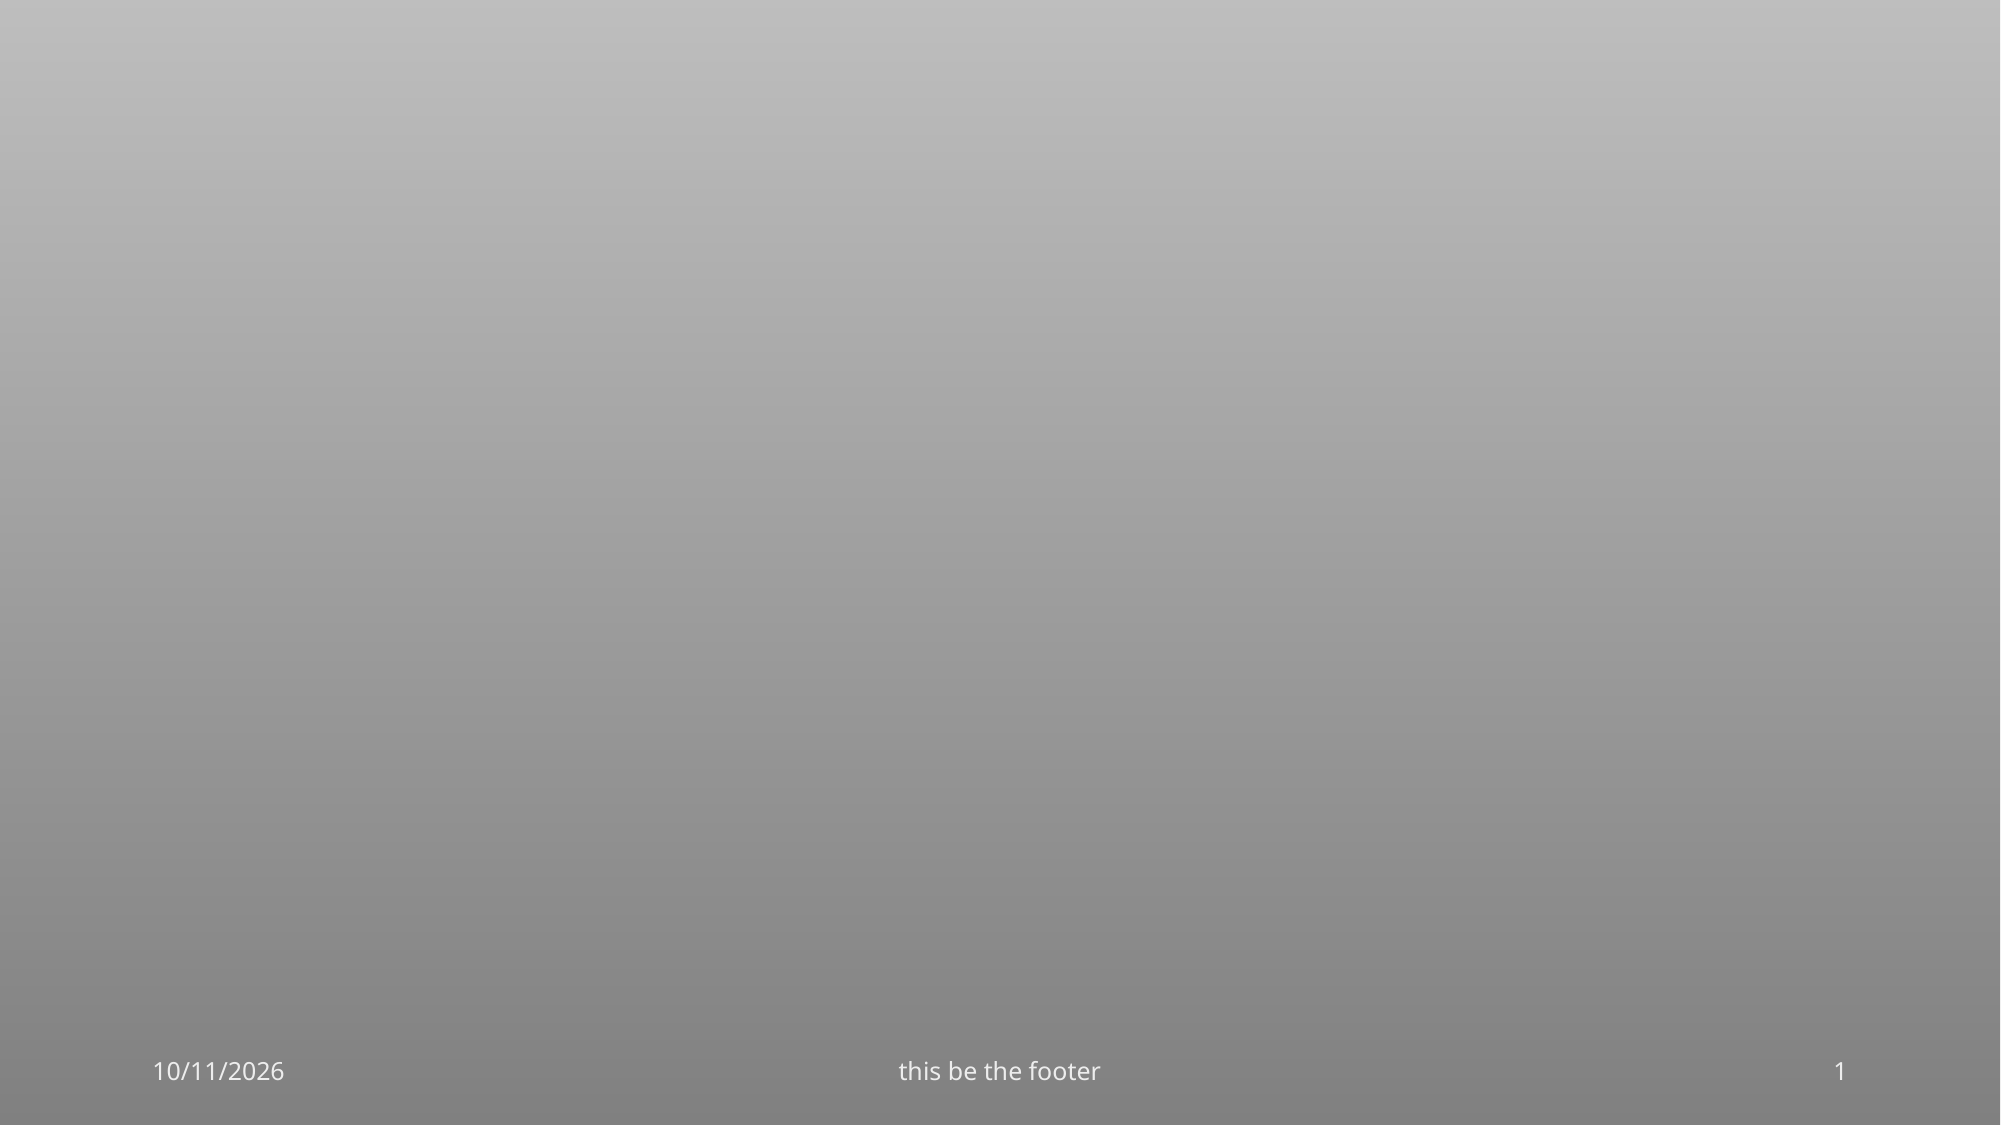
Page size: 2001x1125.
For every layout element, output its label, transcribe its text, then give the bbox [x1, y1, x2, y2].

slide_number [137, 1042, 588, 1103]
slide_number 3 [1412, 1042, 1863, 1103]
picture [0, 0, 2001, 1125]
footer this be the footer [662, 1042, 1338, 1103]
